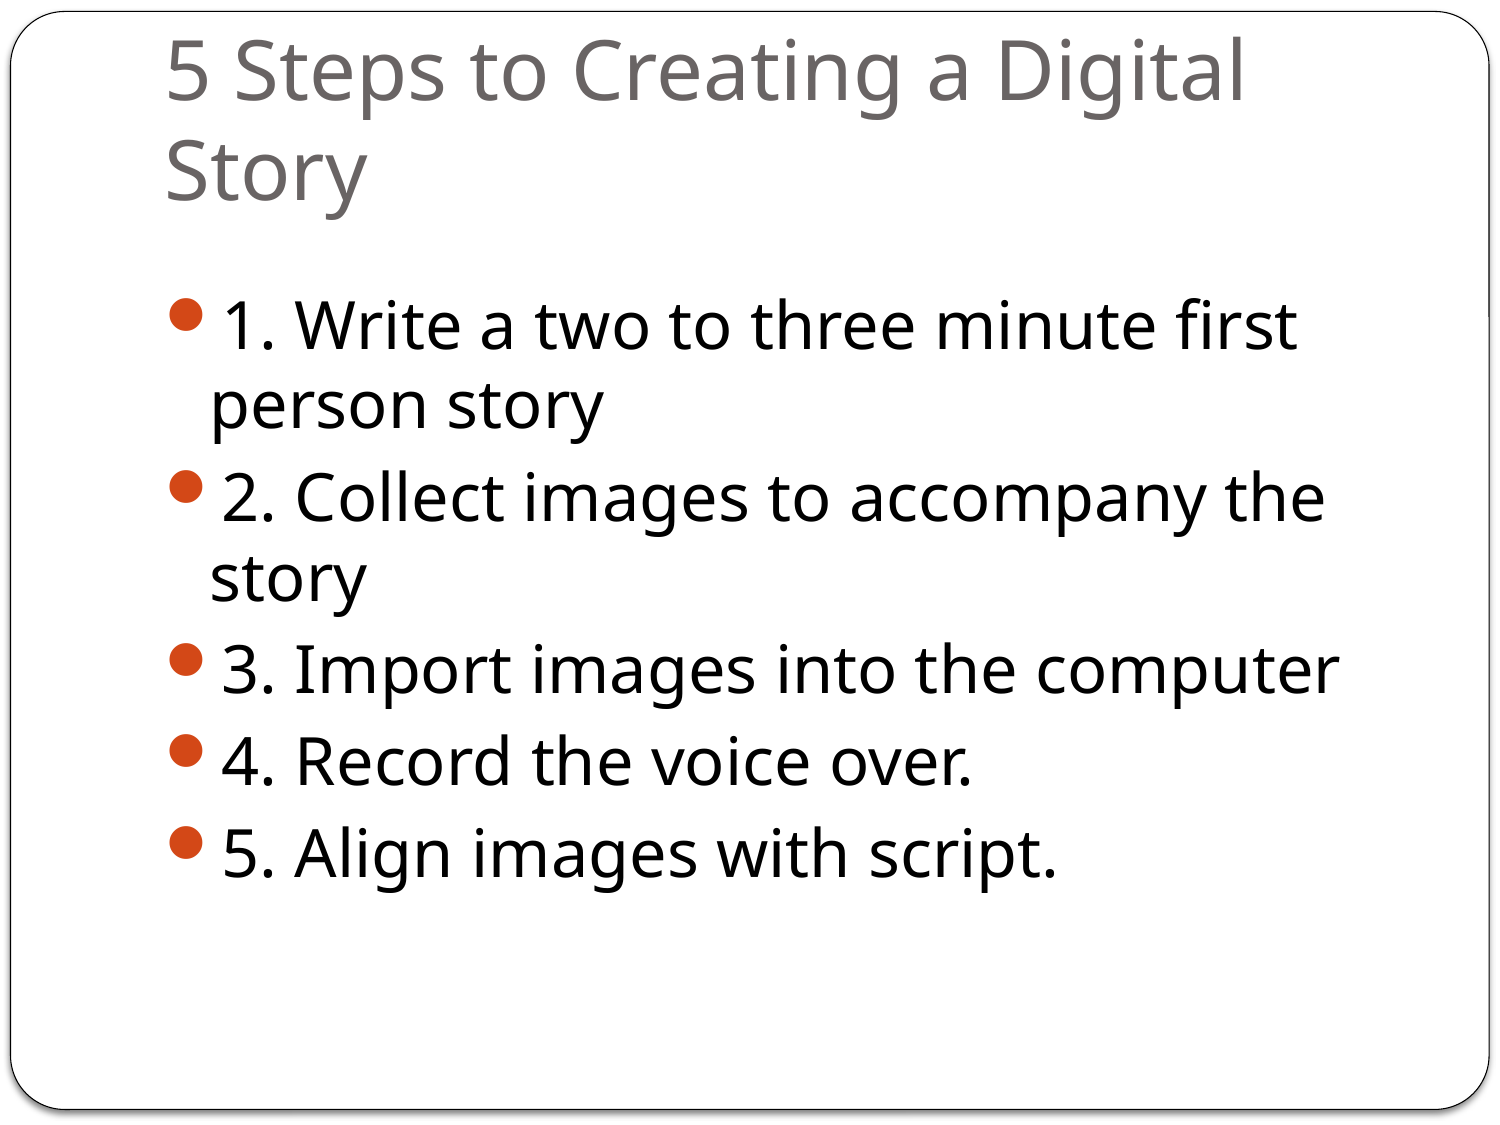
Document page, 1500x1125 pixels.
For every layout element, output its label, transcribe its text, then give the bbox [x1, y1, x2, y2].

title 5 Steps to Creating a Digital Story [150, 45, 1425, 233]
list 1. Write a two to three minute first person story 2. Collect images to accompany the story 3. Import images into the computer 4. Record the voice over. 5. Align images with script. [150, 275, 1425, 1025]
